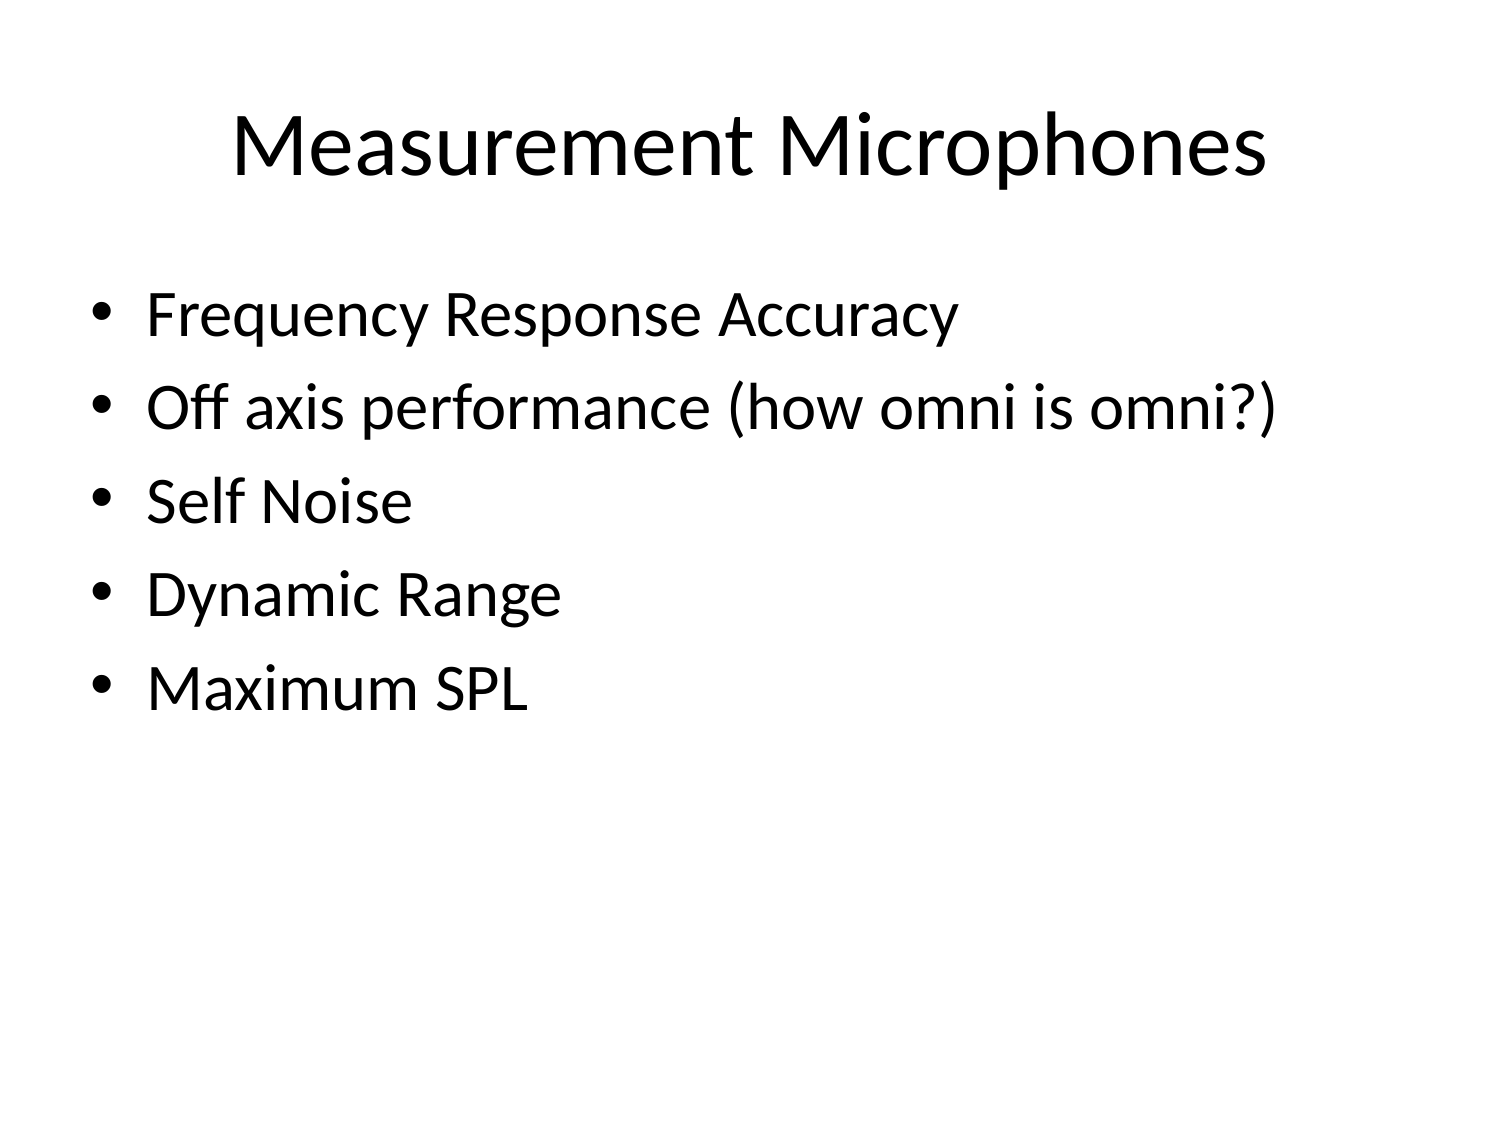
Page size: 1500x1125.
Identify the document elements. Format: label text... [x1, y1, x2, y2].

title Measurement Microphones [75, 45, 1425, 233]
list Frequency Response Accuracy Off axis performance (how omni is omni?) Self Noise Dynamic Range Maximum SPL [75, 262, 1425, 1005]
